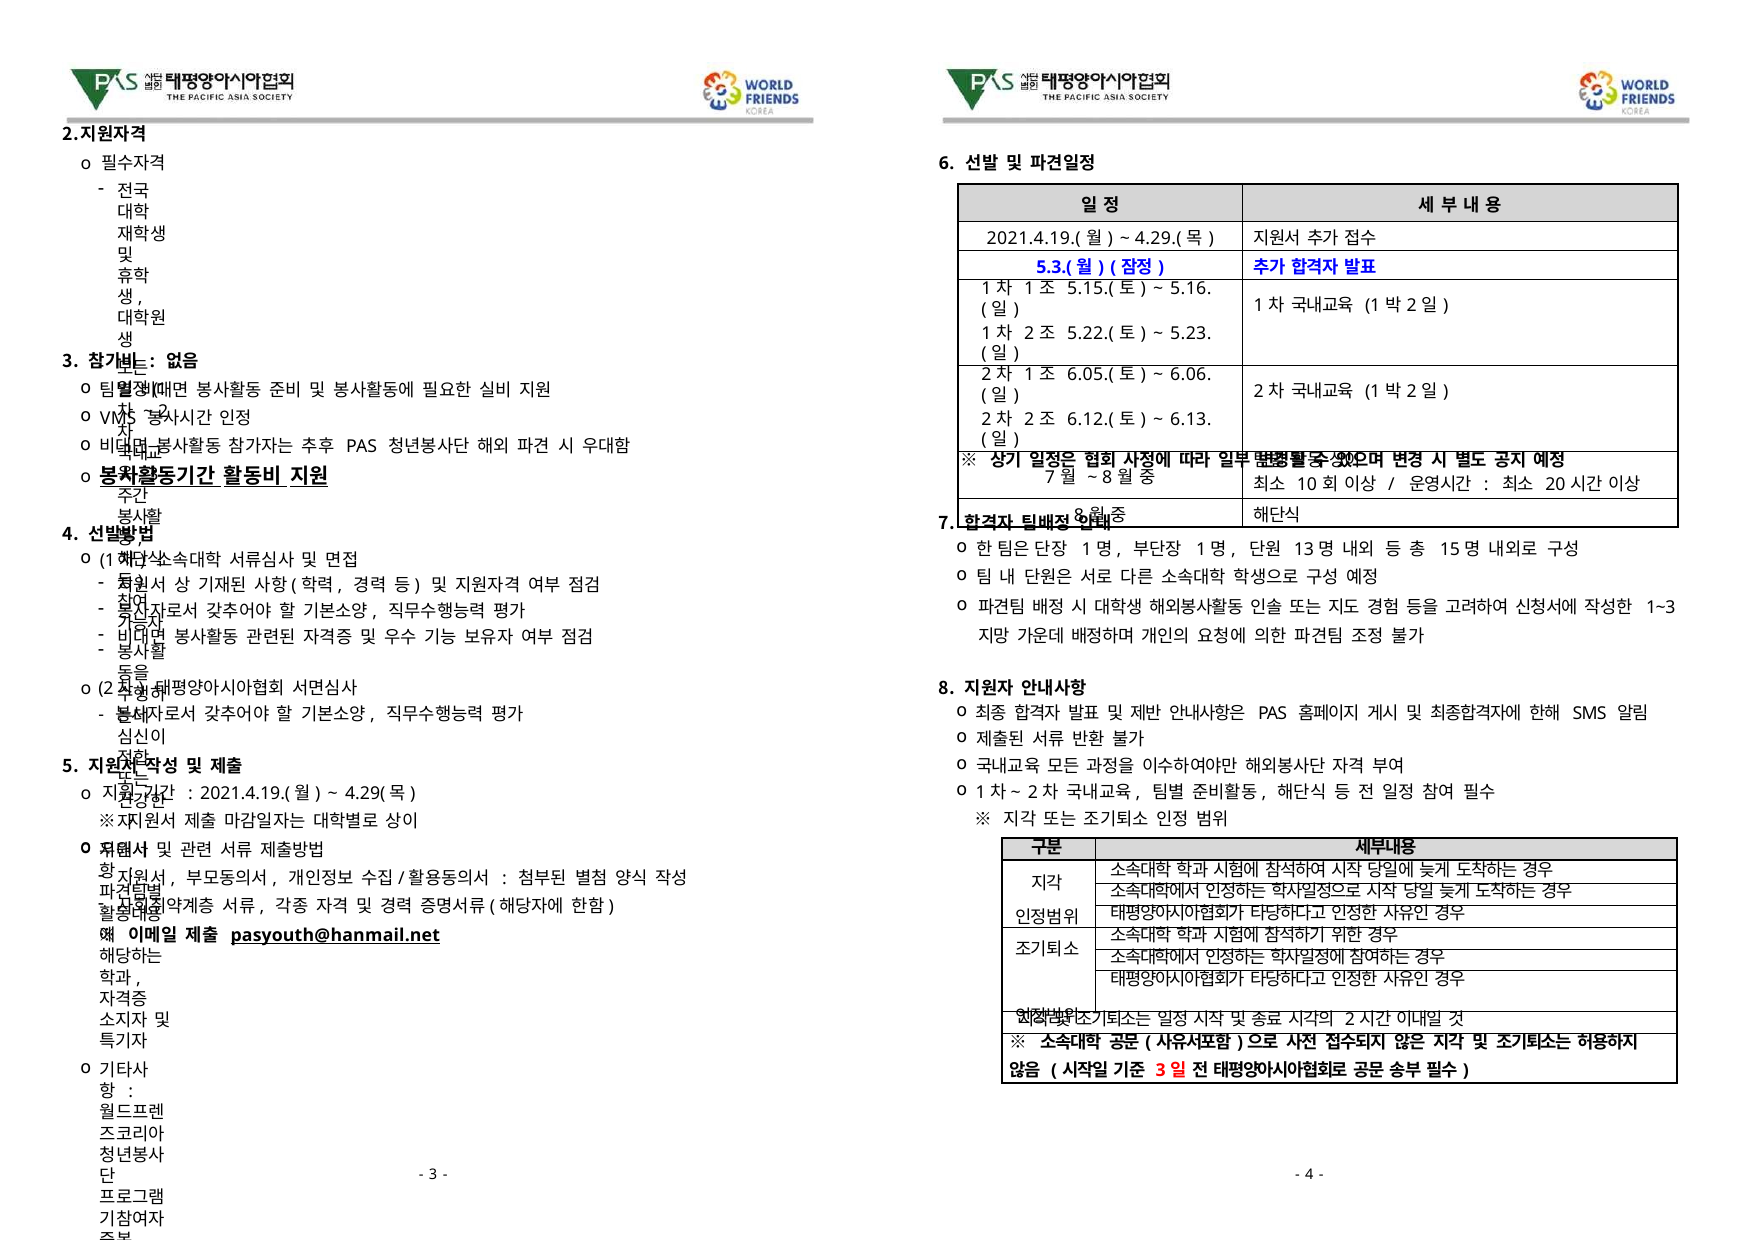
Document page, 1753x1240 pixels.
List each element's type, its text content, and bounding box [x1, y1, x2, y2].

table_cell 1차 국내교육 (1박2일) [1243, 280, 1677, 365]
table_cell 소속대학 학과 시험에 참석하기 위한 경우 [1096, 928, 1676, 949]
text_box 합격자 팀배정 안내 한 팀은 단장 1명, 부단장 1명, 단원 13명 내외 등 총 15명 내외로 구성 팀 내 단원은 서로 다른 소속대학 학생으로 구성 예정 파견팀 배정 시 대학생 해외봉사활동 인솔 또는 지도 경험 등을 고려하여 신청서에 작성한 1~3지망 가운데 배정하며 개인의 요청에 의한 파견팀 조정 불가 [936, 504, 1695, 646]
table_cell 지각 및 조기퇴소는 일정 시작 및 종료 시각의 2시간 이내일 것 [1003, 1012, 1676, 1033]
table_cell 소속대학 학과 시험에 참석하여 시작 당일에 늦게 도착하는 경우 [1096, 861, 1676, 883]
text_box 6. 선발 및 파견일정 [936, 149, 1109, 173]
text_box 참가비 : 없음 팀별 비대면 봉사활동 준비 및 봉사활동에 필요한 실비 지원 VMS 봉사시간 인정 비대면 봉사활동 참가자는 추후 PAS 청년봉사단 해외 파견 시 우대함 봉사활동기간 활동비 지원 [60, 340, 678, 488]
text_box - 4 - [1292, 1163, 1339, 1183]
table_cell 2차 국내교육 (1박2일) [1243, 366, 1677, 451]
text_box 지원자 안내사항 최종 합격자 발표 및 제반 안내사항은 PAS 홈페이지 게시 및 최종합격자에 한해 SMS 알림 제출된 서류 반환 불가 국내교육 모든 과정을 이수하여야만 해외봉사단 자격 부여 1차~ 2차 국내교육, 팀별 준비활동, 해단식 등 전 일정 참여 필수 ※ 지각 또는 조기퇴소 인정 범위 [936, 670, 1686, 829]
table_cell 팀별 활동 상이 최소 10회 이상 / 운영시간 : 최소 20시간 이상 [1243, 452, 1677, 498]
table_cell 해단식 [1243, 499, 1677, 504]
picture [938, 62, 1690, 126]
table_cell 추가 합격자 발표 [1243, 251, 1677, 279]
table_cell 태평양아시아협회가 타당하다고 인정한 사유인 경우 [1096, 906, 1676, 927]
table_cell 1차 1조 5.15.(토) ~ 5.16.(일) 1차 2조 5.22.(토) ~ 5.23.(일) [959, 280, 1242, 365]
table_cell 2차 1조 6.05.(토) ~ 6.06.(일) 2차 2조 6.12.(토) ~ 6.13.(일) [959, 366, 1242, 447]
table_header 세 부 내 용 [1243, 185, 1677, 221]
table_header 세부내용 [1096, 839, 1676, 859]
text_box ※ 상기 일정은 협회 사정에 따라 일부 변경될 수 있으며 변경 시 별도 공지 예정 [958, 447, 1617, 471]
table_cell 태평양아시아협회가 타당하다고 인정한 사유인 경우 [1096, 971, 1676, 1011]
text_box 선발방법 (1차) 소속대학 서류심사 및 면접 지원서 상 기재된 사항(학력, 경력 등) 및 지원자격 여부 점검 봉사자로서 갖추어야 할 기본소양, 직무수행능력 평가 비대면 봉사활동 관련된 자격증 및 우수 기능 보유자 여부 점검 [60, 515, 643, 647]
table_cell 8월 중 [959, 499, 1242, 504]
table_cell 지원서 추가 접수 [1243, 222, 1677, 250]
picture [62, 62, 814, 126]
table_cell 소속대학에서 인정하는 학사일정에 참여하는 경우 [1096, 950, 1676, 970]
table_cell 지각 인정범위 [1003, 861, 1095, 927]
text_box 지원자격 o 필수자격 전국 대학 재학생 및 휴학생, 대학원생 모든 일정(1차 ~ 2차 국내교육, 3주간 봉사활동, 해단식 등) 참여 가능자 봉사활동을 수행하는데 심신이 적합 또는 건강한 자 우대사항 : 파견팀별 활동내용에 해당하는 학과, 자격증 소지자 및 특기자 기타사항 : 월드프렌즈코리아 청년봉사단 프로그램 기참여자 중복 지원 가능 [60, 113, 729, 1240]
table_cell 조기퇴소 인정범위 [1003, 928, 1095, 1011]
table_header 구분 [1003, 839, 1095, 859]
table_cell 2021.4.19.(월) ~ 4.29.(목) [959, 222, 1242, 250]
text_box o (2차) 태평양아시아협회 서면심사 - 봉사자로서 갖추어야 할 기본소양, 직무수행능력 평가 [78, 670, 561, 724]
text_box 지원서 작성 및 제출 o 지원 기간 : 2021.4.19.(월) ~ 4.29(목) ※ 지원서 제출 마감일자는 대학별로 상이 지원서 및 관련 서류 제출방법 지원서, 부모동의서, 개인정보 수집/활용동의서 : 첨부된 별첨 양식 작성 사회취약계층 서류, 각종 자격 및 경력 증명서류(해당자에 한함) ※ 이메일 제출 pasyouth@hanmail.net [60, 747, 714, 948]
table_header 일 정 [959, 185, 1242, 221]
table_cell 5.3.(월) (잠정) [959, 251, 1242, 279]
table_cell 7월 ~ 8월 중 [959, 471, 1242, 498]
table_cell ※ 소속대학 공문(사유서포함)으로 사전 접수되지 않은 지각 및 조기퇴소는 허용하지 않음 (시작일 기준 3일 전 태평양아시아협회로 공문 송부 필수) [1003, 1034, 1676, 1082]
table_cell 소속대학에서 인정하는 학사일정으로 시작 당일 늦게 도착하는 경우 [1096, 884, 1676, 905]
